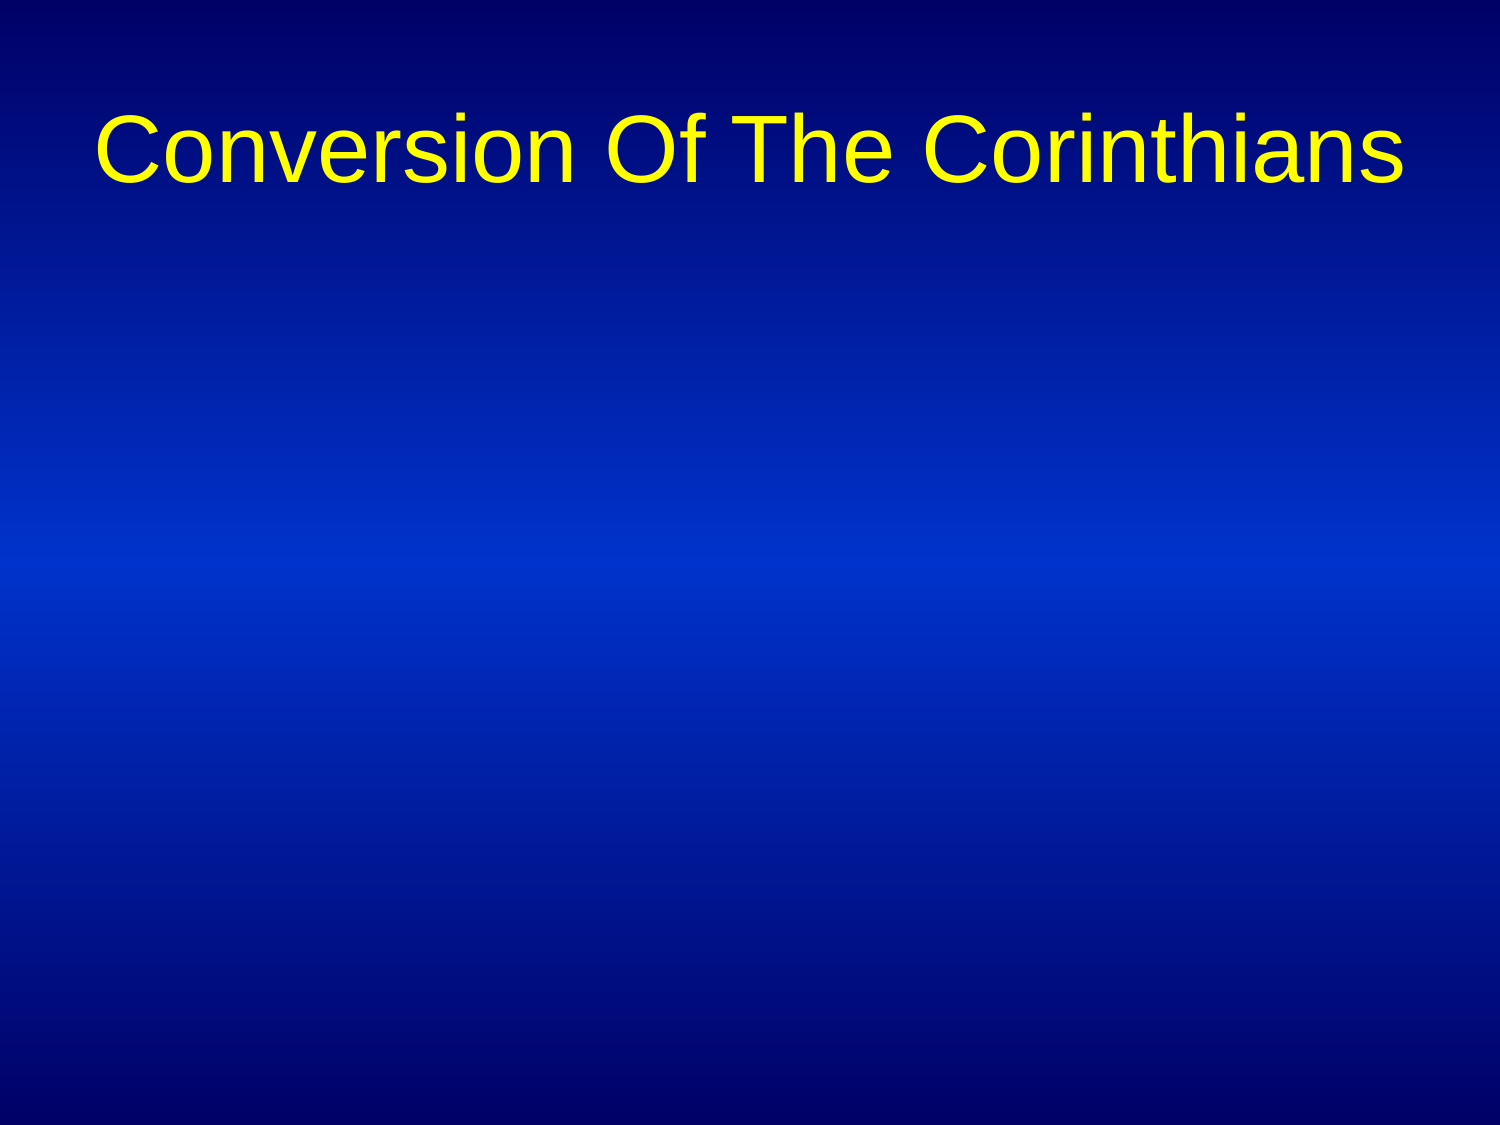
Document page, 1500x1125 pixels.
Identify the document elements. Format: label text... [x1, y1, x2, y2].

title Conversion Of The Corinthians [37, 50, 1463, 238]
